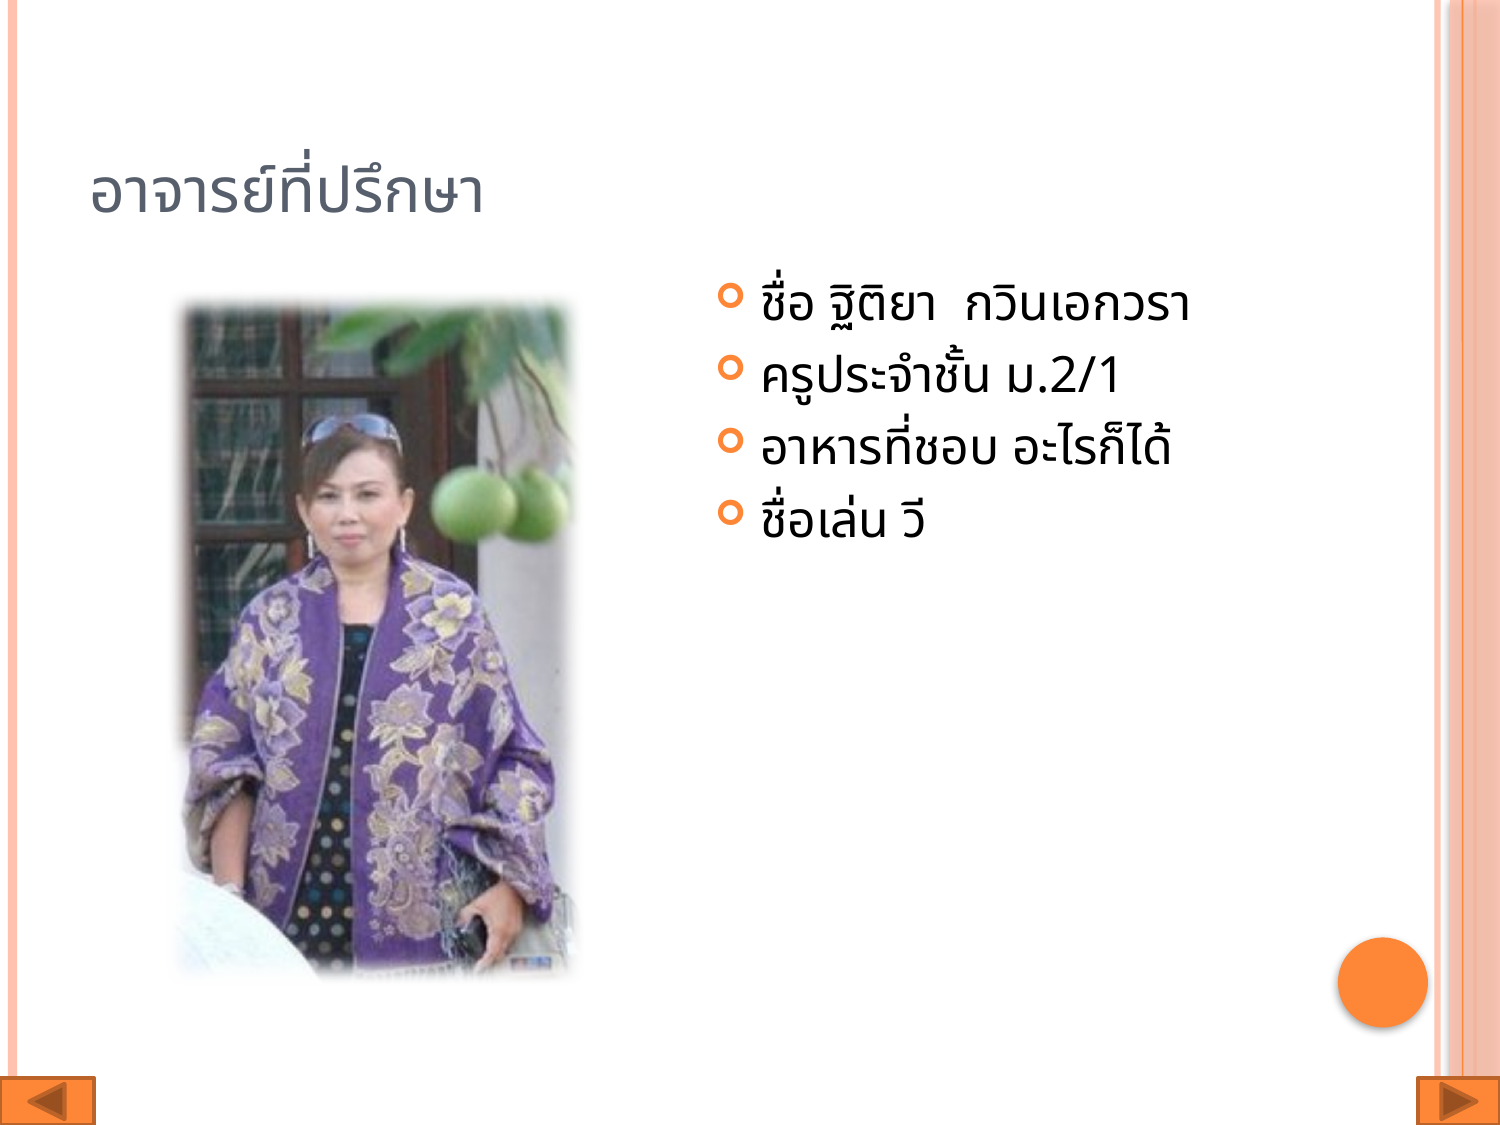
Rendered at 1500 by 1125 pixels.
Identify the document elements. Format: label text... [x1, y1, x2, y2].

text_box [0, 1076, 96, 1125]
list ชื่อ ฐิติยา กวินเอกวรา ครูประจำชั้น ม.2/1 อาหารที่ชอบ อะไรก็ได้ ชื่อเล่น วี [700, 262, 1301, 1013]
text_box [1416, 1076, 1500, 1125]
title อาจารย์ที่ปรึกษา [75, 45, 1300, 233]
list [166, 289, 584, 986]
